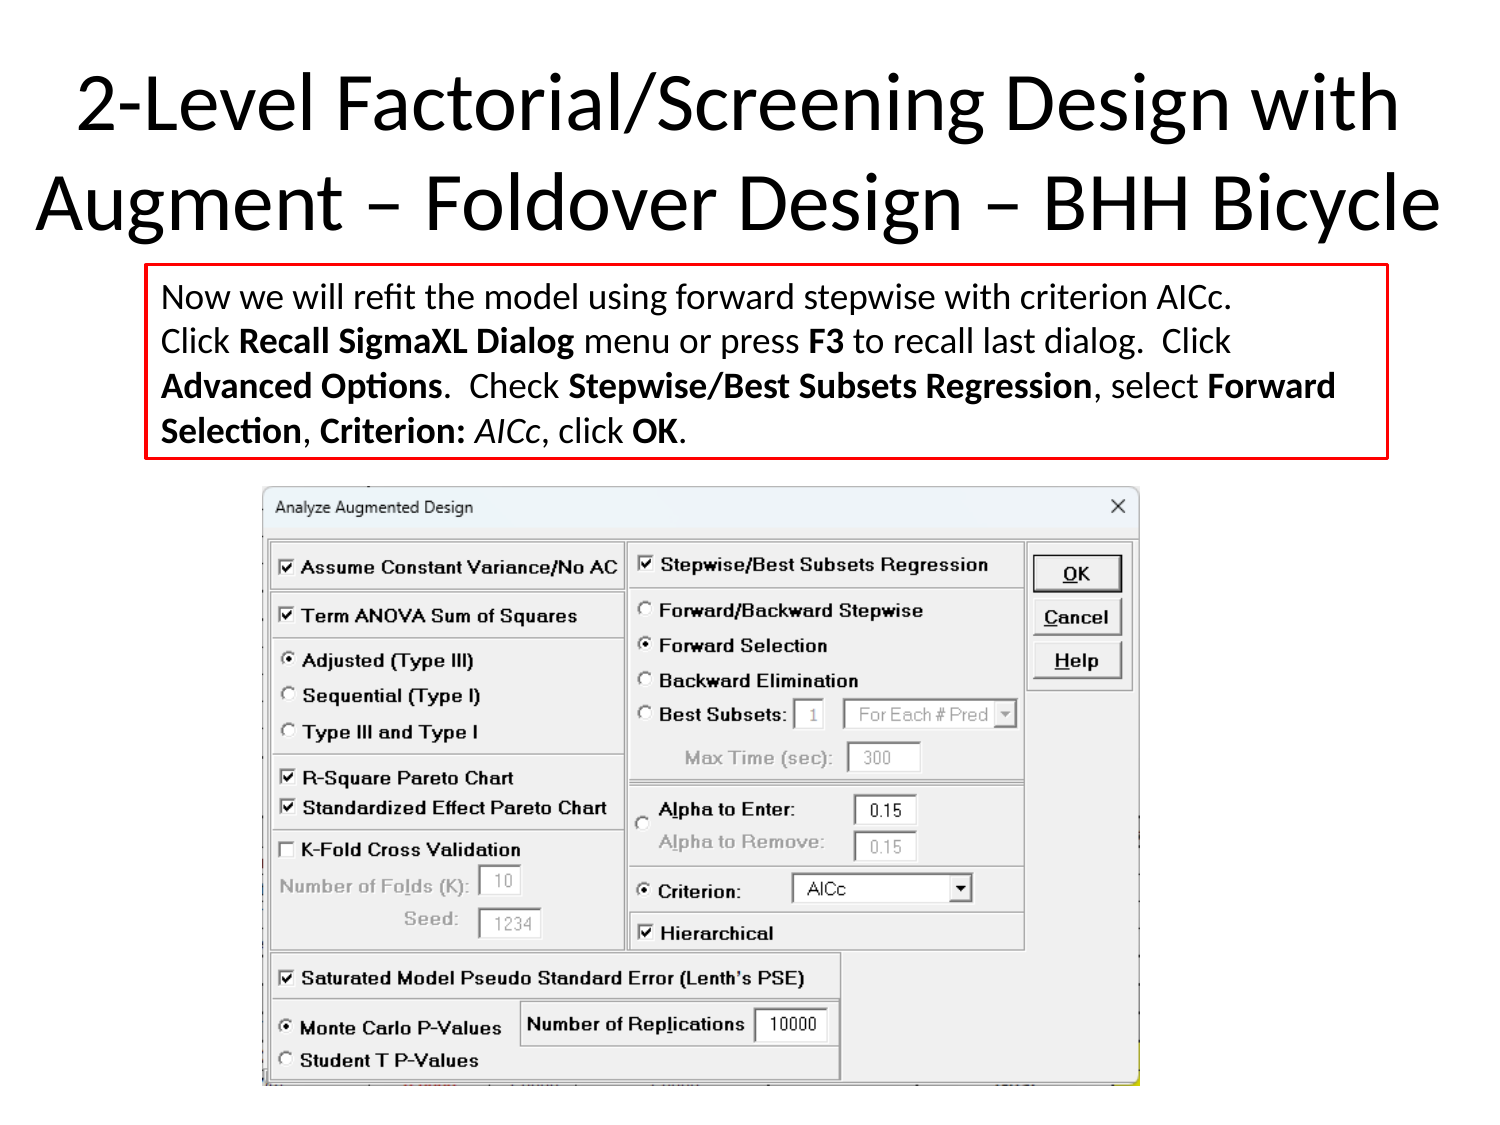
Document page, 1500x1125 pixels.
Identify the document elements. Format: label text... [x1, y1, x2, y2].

picture [262, 486, 1140, 1086]
text_box Now we will refit the model using forward stepwise with criterion AICc. Click Recall SigmaXL Dialog menu or press F3 to recall last dialog. Click Advanced Options. Check Stepwise/Best Subsets Regression, select Forward Selection, Criterion: AICc, click OK. [145, 264, 1388, 459]
title 2-Level Factorial/Screening Design with Augment – Foldover Design – BHH Bicycle [0, 39, 1500, 153]
